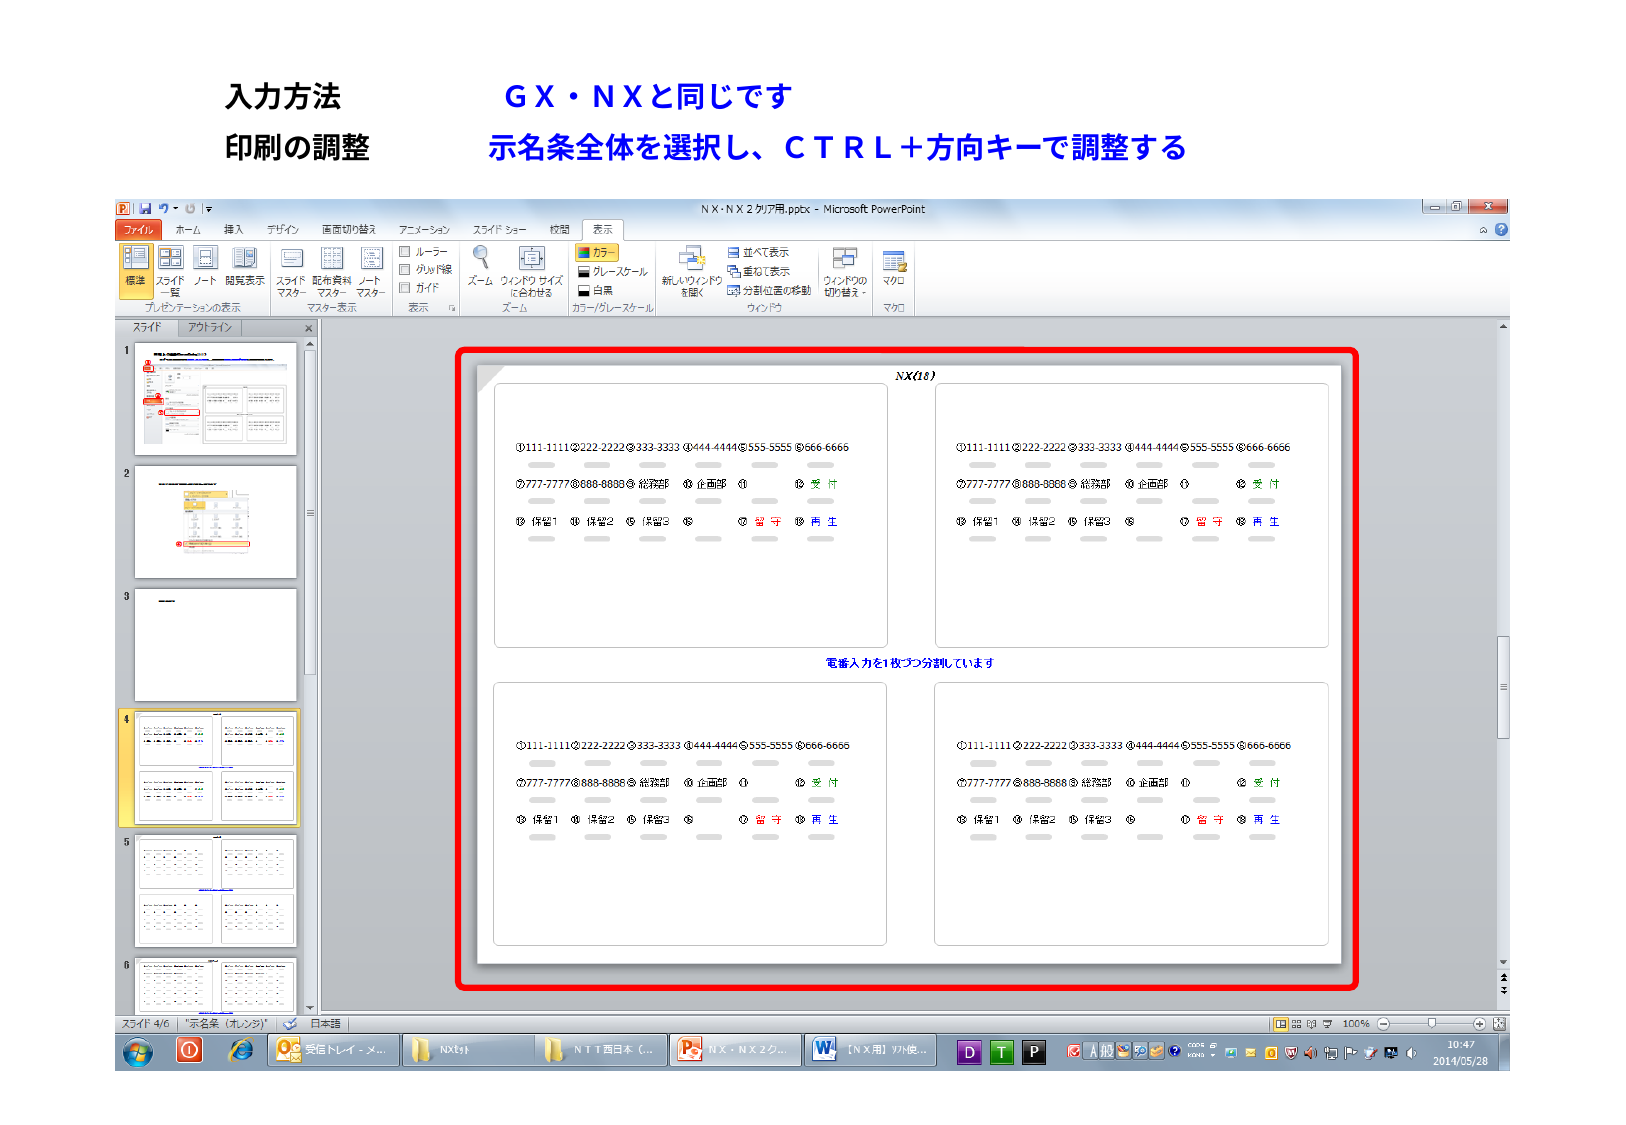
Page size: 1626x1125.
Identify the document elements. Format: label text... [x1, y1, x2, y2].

text_box 印刷の調整 示名条全体を選択し、ＣＴＲＬ＋方向キーで調整する [210, 122, 1274, 172]
picture [115, 198, 1510, 1071]
text_box 入力方法 ＧＸ・ＮＸと同じです [210, 70, 1274, 121]
